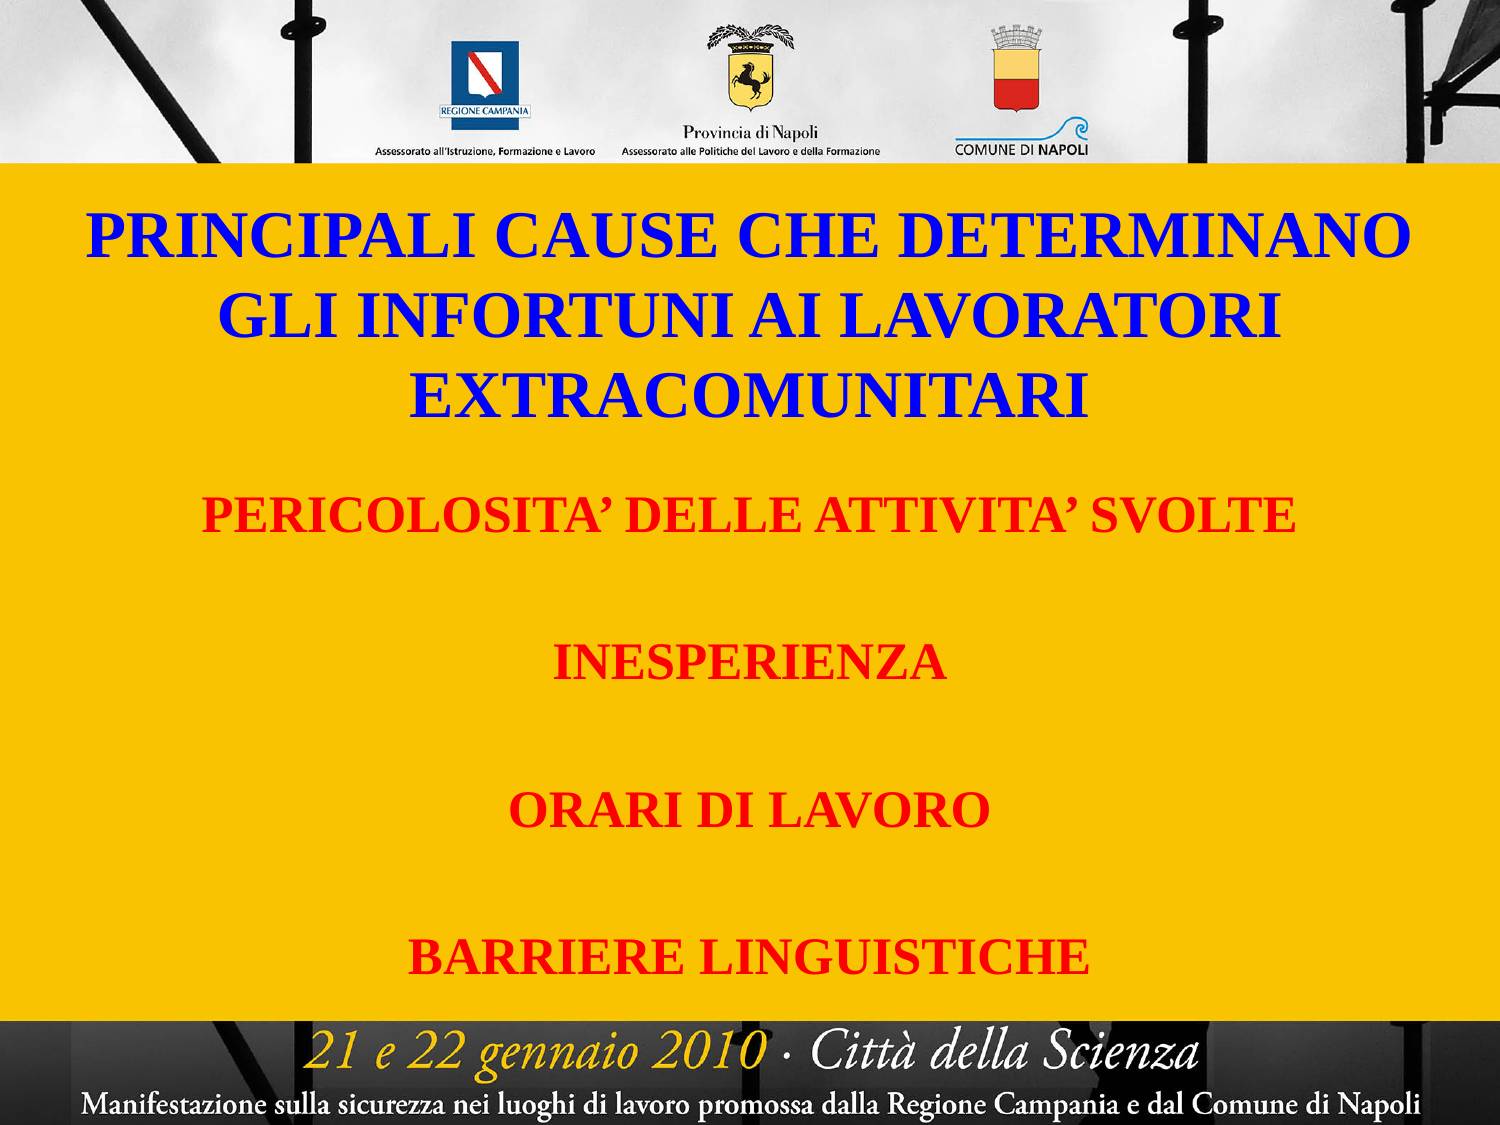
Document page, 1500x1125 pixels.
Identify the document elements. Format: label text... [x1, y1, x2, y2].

picture [0, 0, 1500, 1125]
title PRINCIPALI CAUSE CHE DETERMINANO GLI INFORTUNI AI LAVORATORI EXTRACOMUNITARI [17, 163, 1483, 398]
list PERICOLOSITA’ DELLE ATTIVITA’ SVOLTE INESPERIENZA ORARI DI LAVORO BARRIERE LINGUISTICHE [17, 398, 1483, 997]
